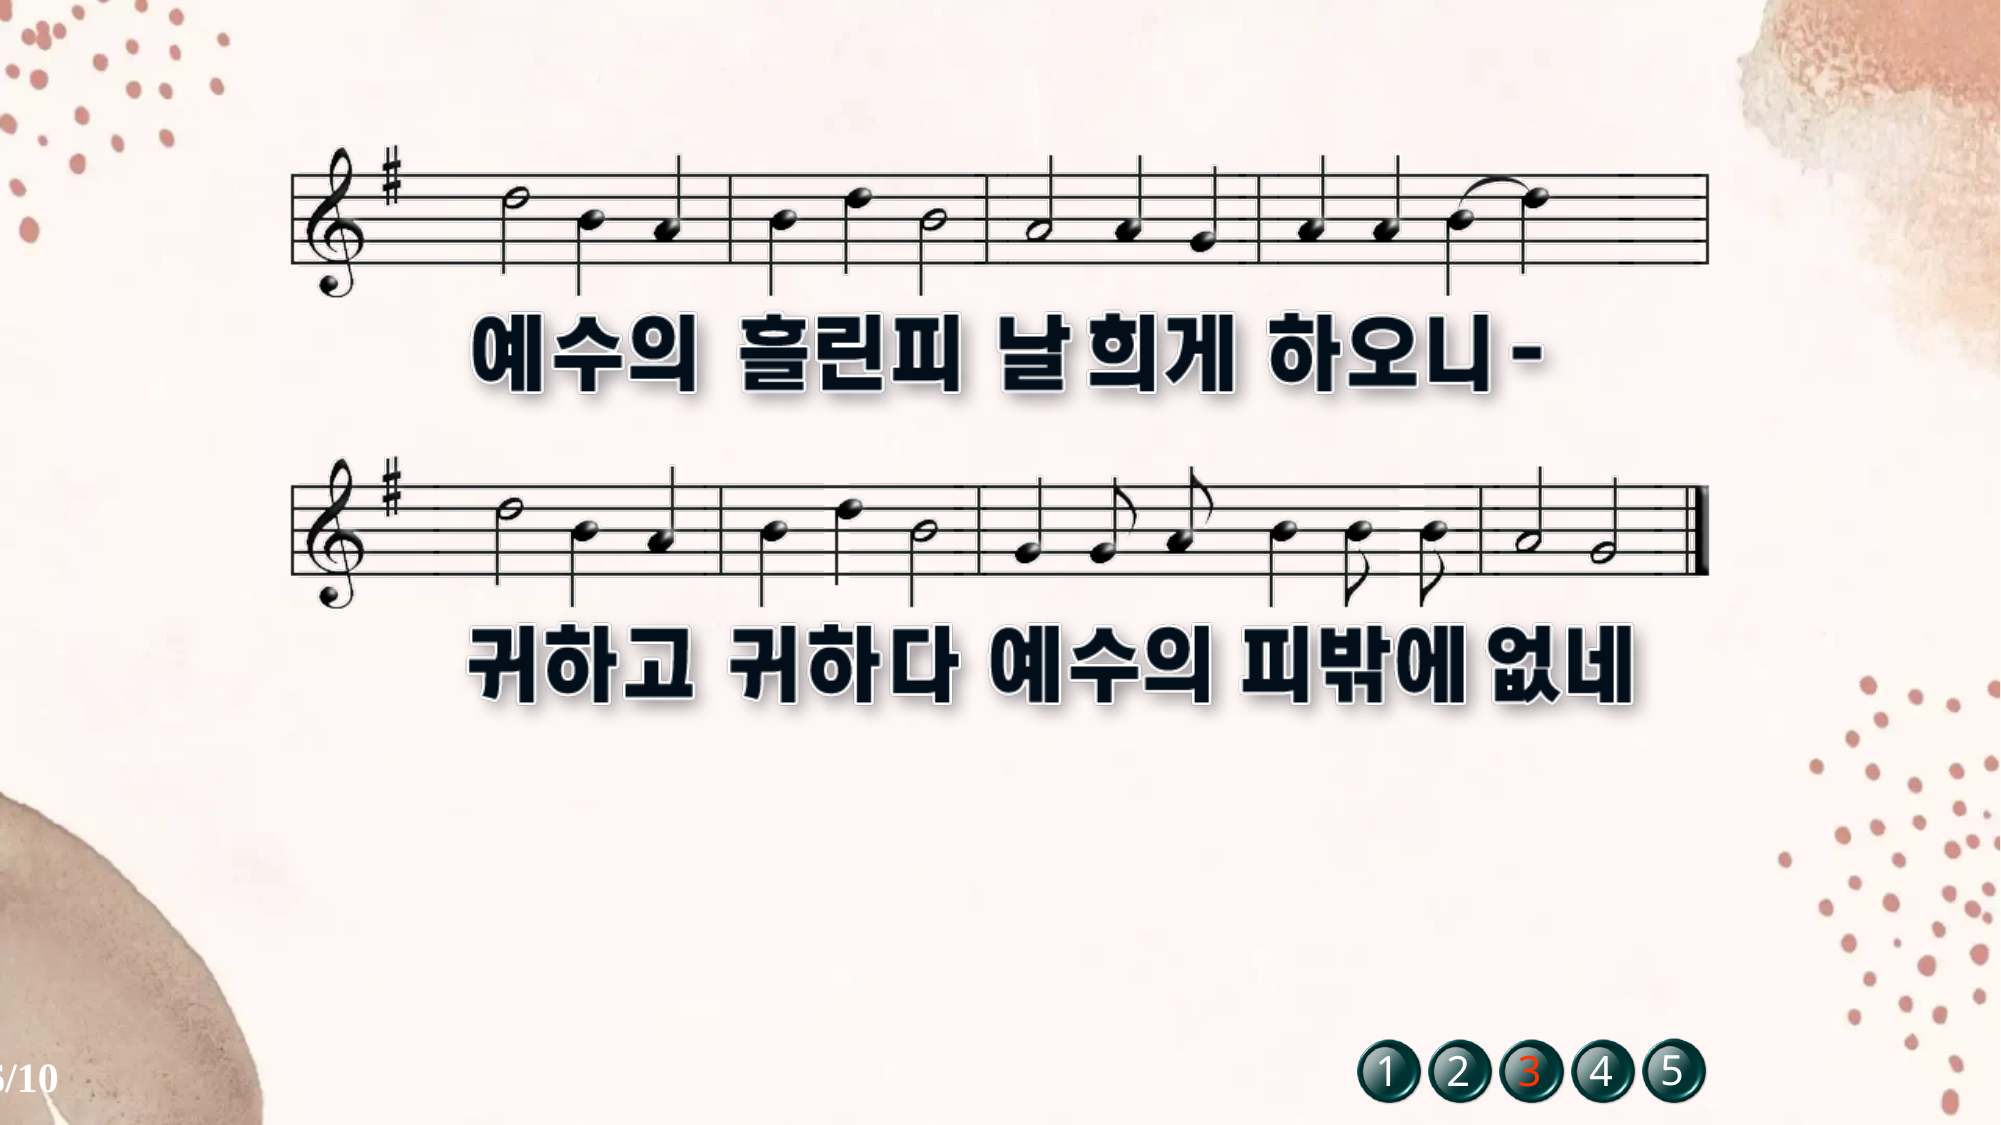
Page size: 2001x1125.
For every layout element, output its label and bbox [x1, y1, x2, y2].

text_box [1425, 1035, 1496, 1106]
picture [0, 0, 2001, 1125]
text_box [1639, 1034, 1709, 1106]
text_box [1354, 1035, 1424, 1106]
text_box [1568, 1035, 1638, 1106]
text_box [1496, 1035, 1567, 1106]
